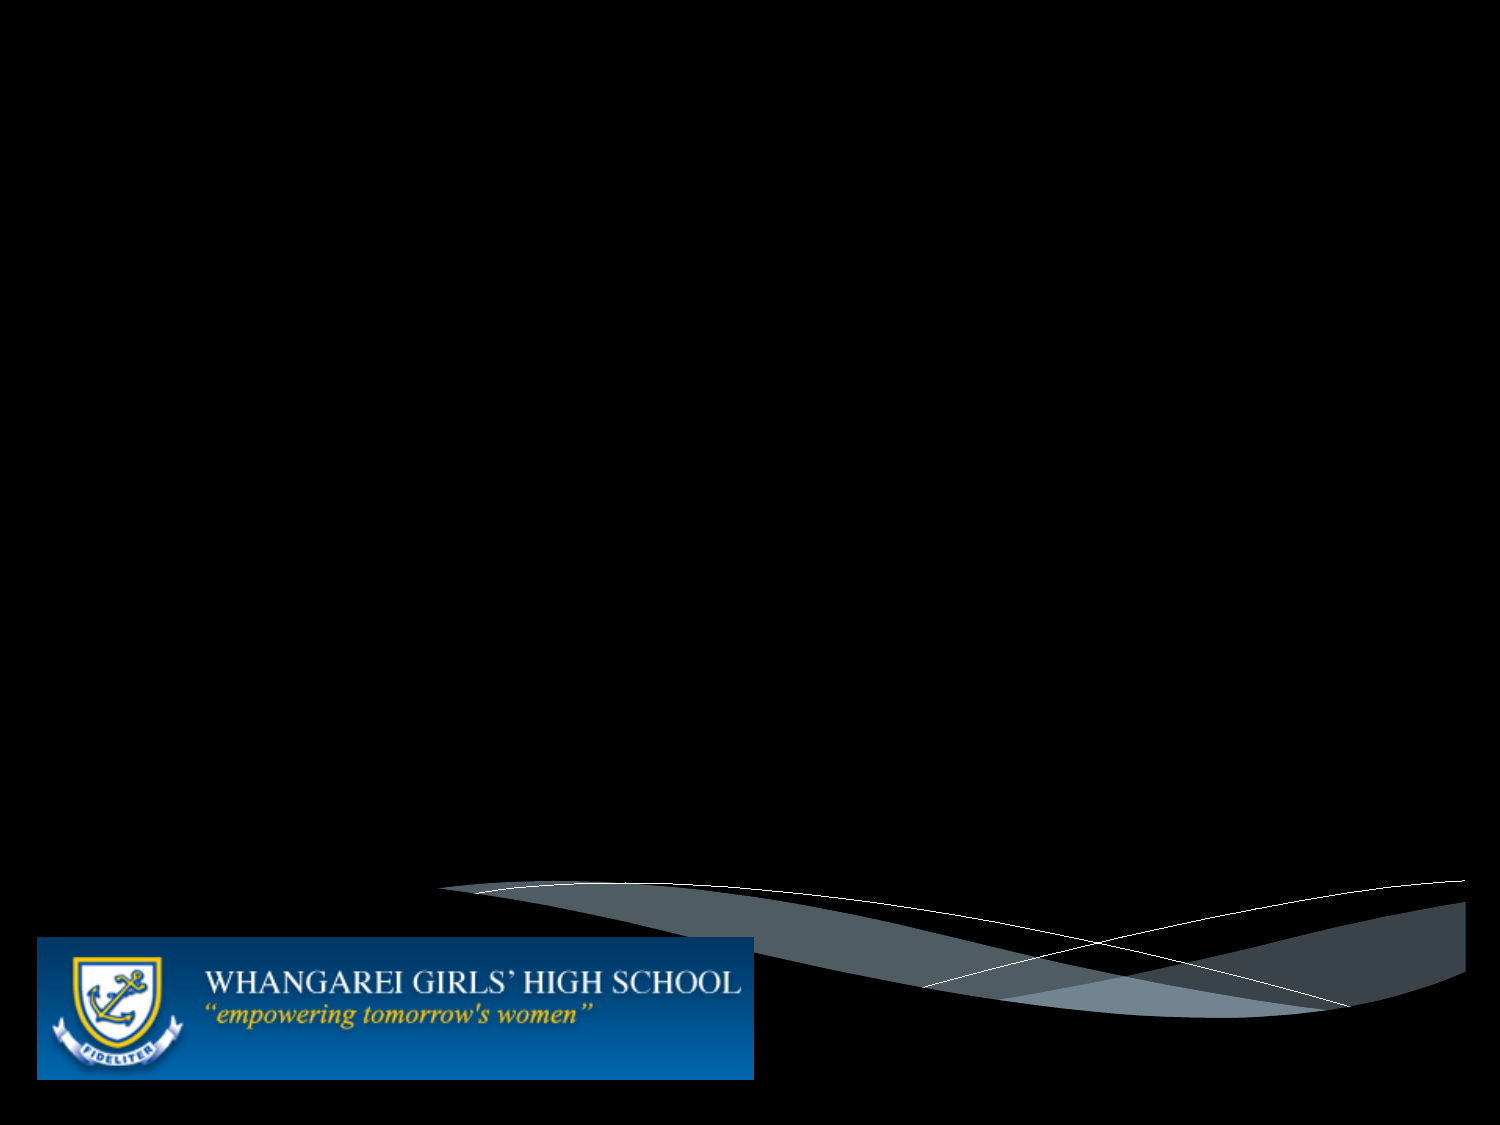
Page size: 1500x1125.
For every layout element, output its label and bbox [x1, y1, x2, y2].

picture [37, 937, 754, 1080]
